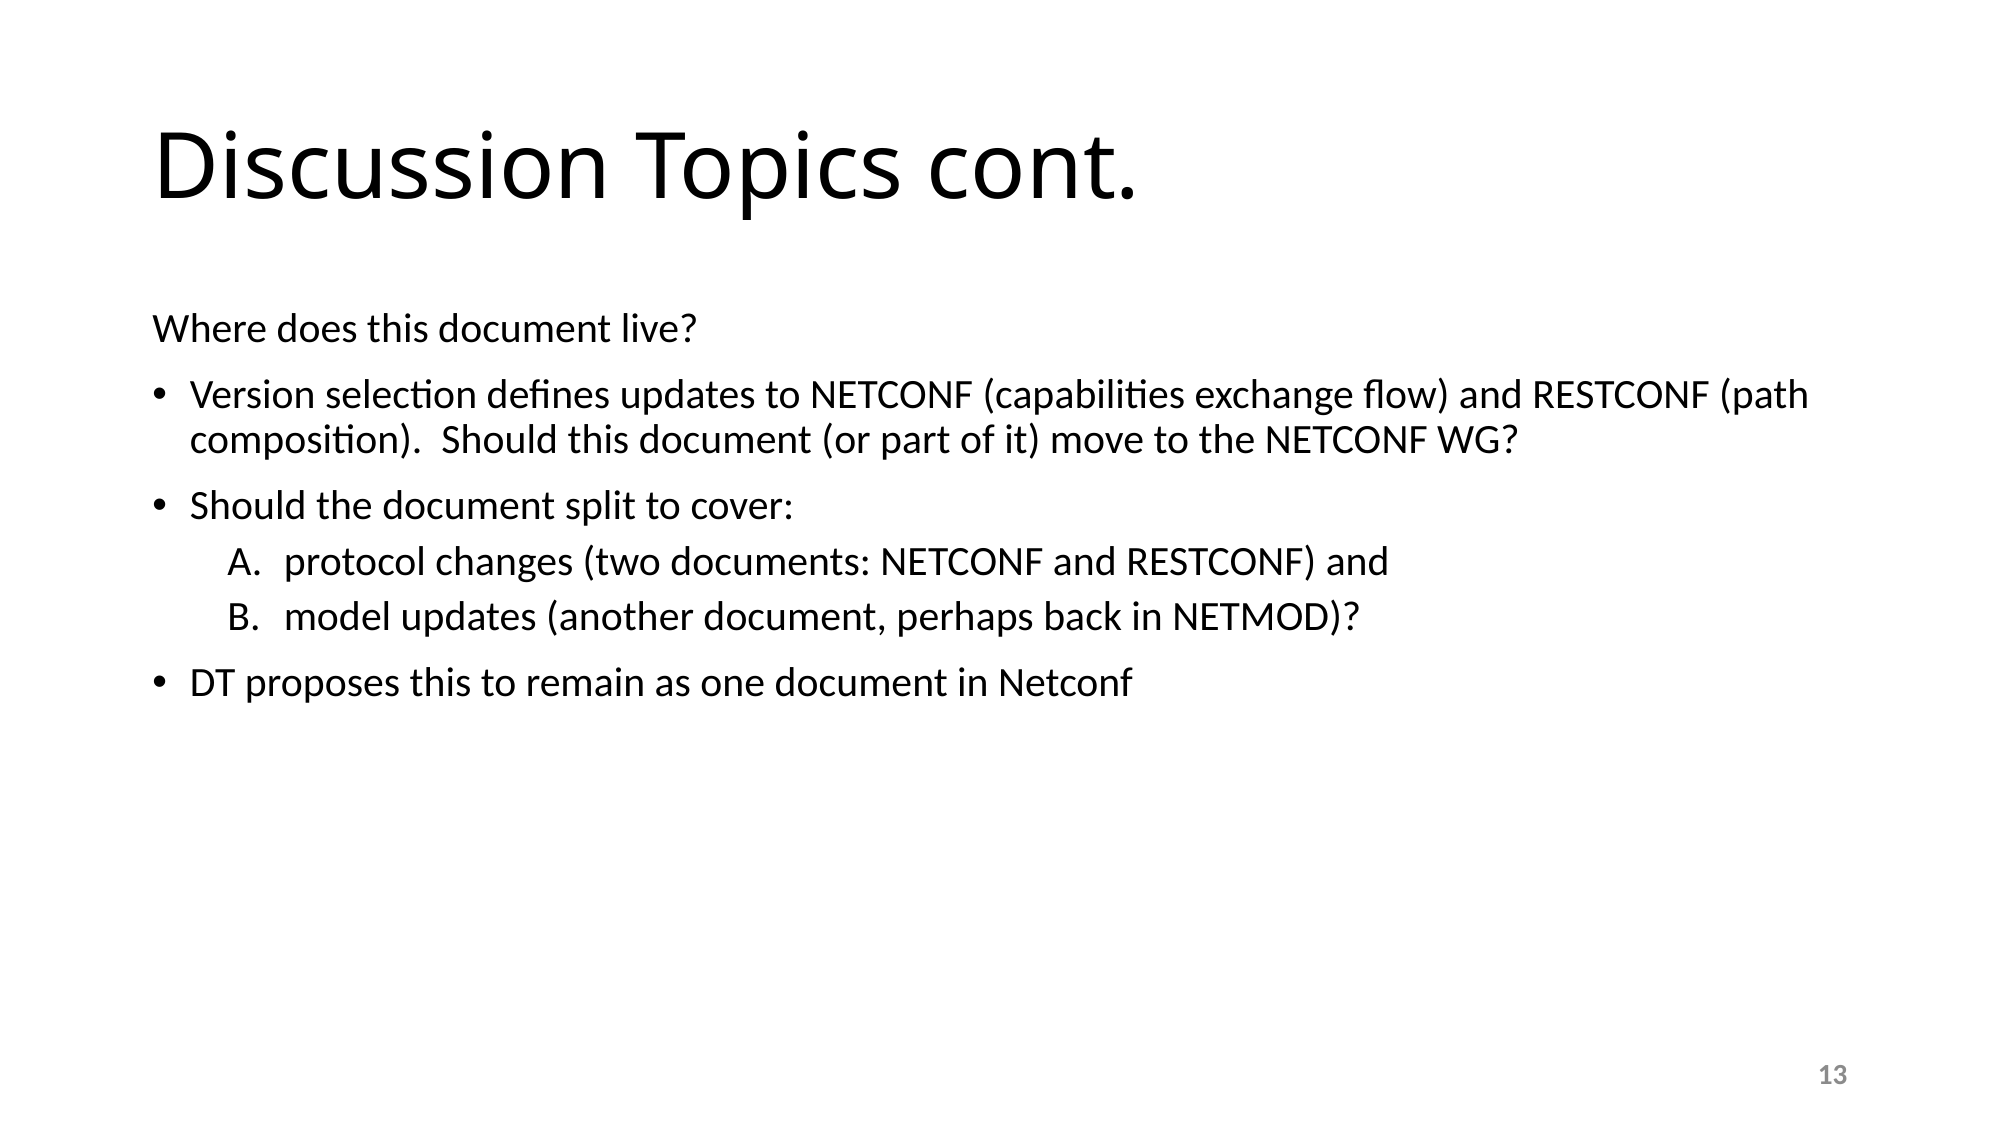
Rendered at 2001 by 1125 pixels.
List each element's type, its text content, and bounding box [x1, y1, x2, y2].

slide_number 13 [1412, 1042, 1863, 1103]
title Discussion Topics cont. [137, 59, 1863, 278]
list Where does this document live? Version selection defines updates to NETCONF (capabilities exchange flow) and RESTCONF (path composition). Should this document (or part of it) move to the NETCONF WG? Should the document split to cover: protocol changes (two documents: NETCONF and RESTCONF) and model updates (another document, perhaps back in NETMOD)? DT proposes this to remain as one document in Netconf [137, 299, 1863, 1014]
